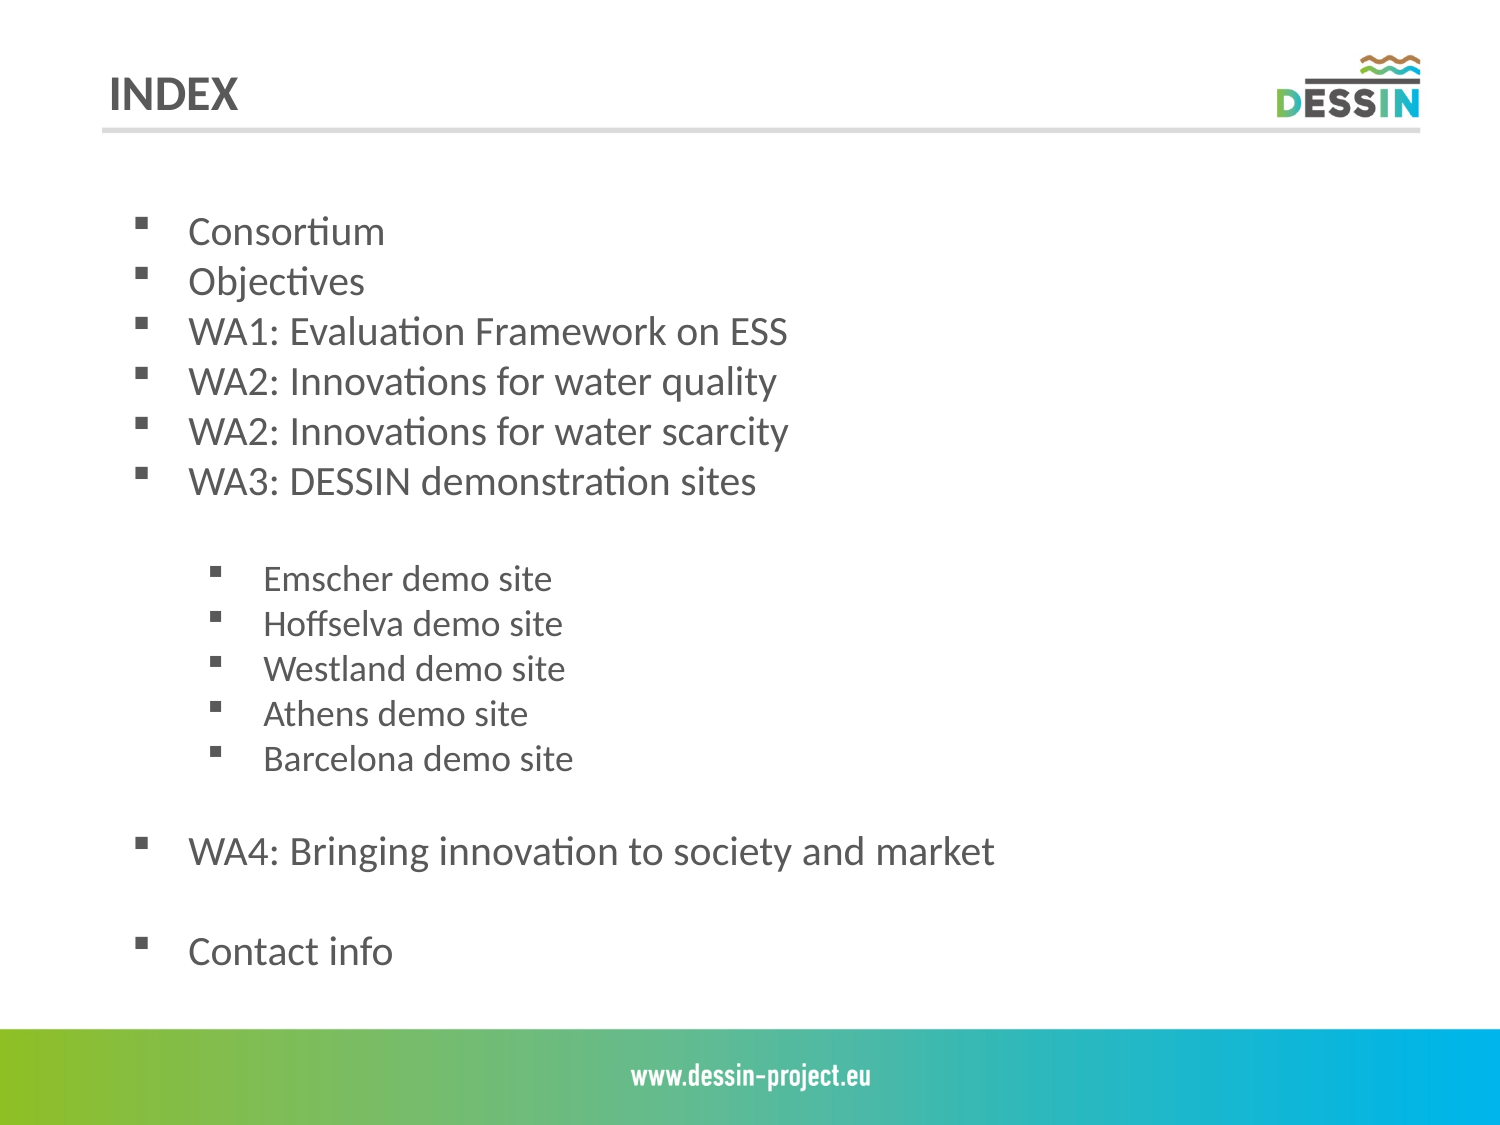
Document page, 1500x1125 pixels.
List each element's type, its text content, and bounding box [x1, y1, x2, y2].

text_box Consortium Objectives WA1: Evaluation Framework on ESS WA2: Innovations for water quality WA2: Innovations for water scarcity WA3: DESSIN demonstration sites Emscher demo site Hoffselva demo site Westland demo site Athens demo site Barcelona demo site WA4: Bringing innovation to society and market Contact info [117, 196, 1435, 982]
text_box INDEX [93, 53, 926, 128]
picture [0, 0, 1500, 1125]
